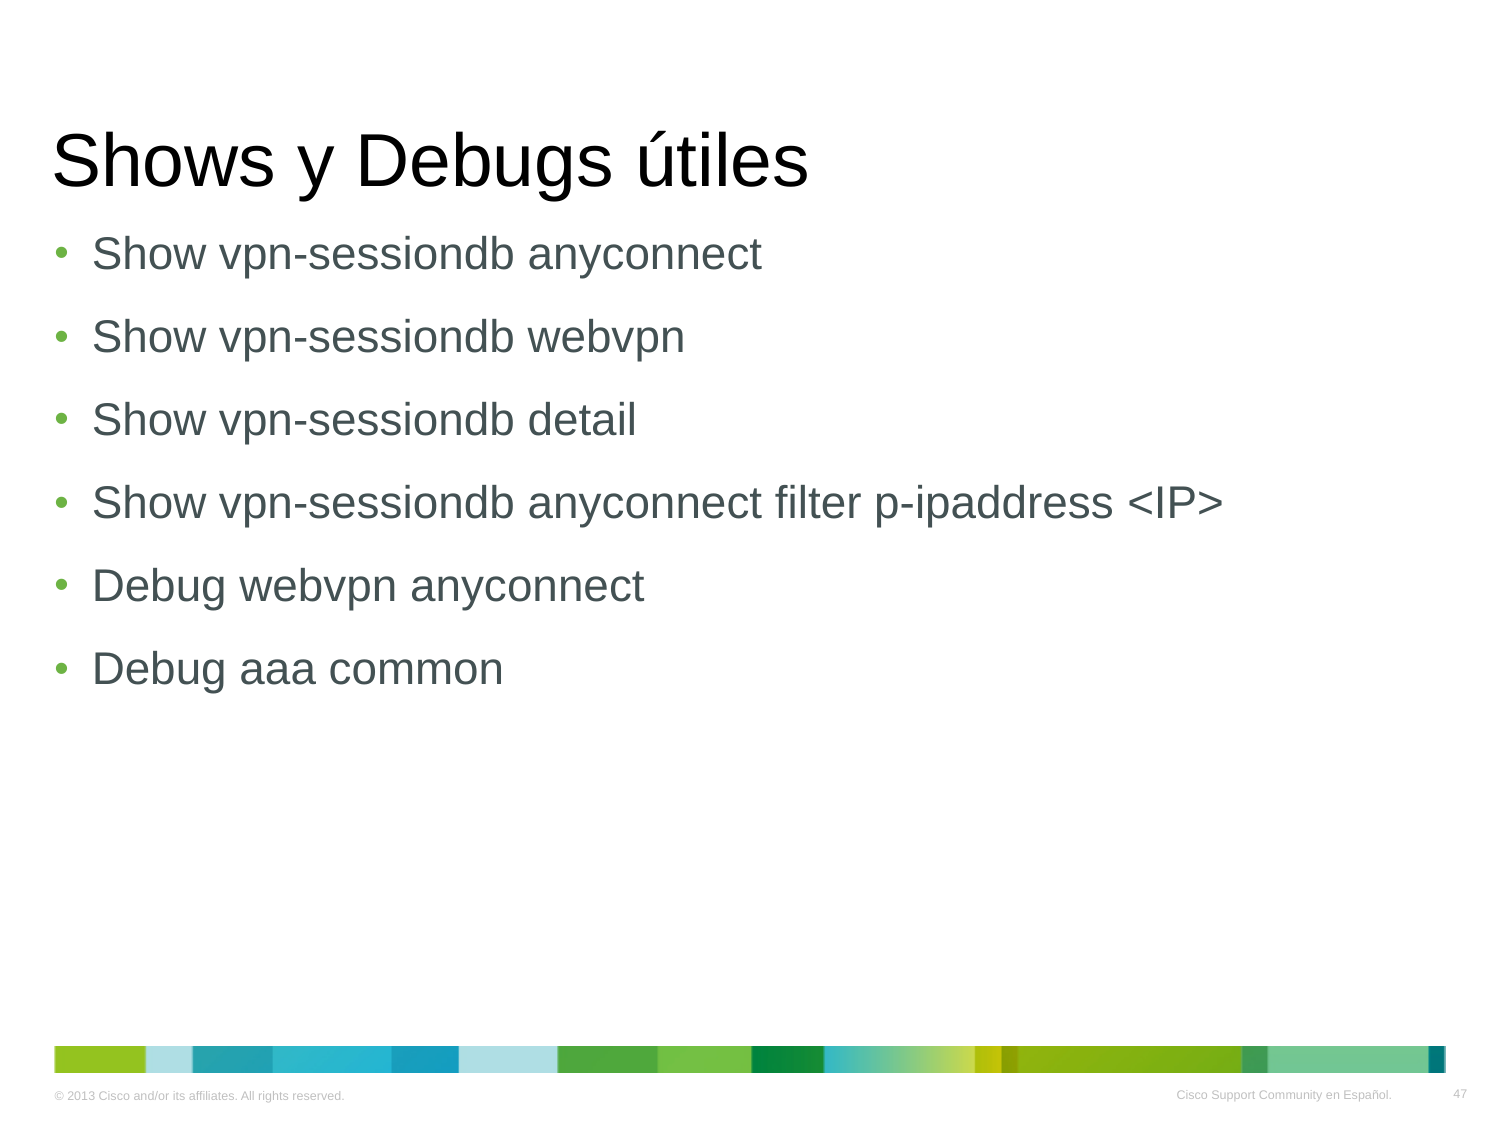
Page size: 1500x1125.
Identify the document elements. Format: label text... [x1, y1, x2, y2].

picture [54, 1046, 1446, 1073]
list Show vpn-sessiondb anyconnect Show vpn-sessiondb webvpn Show vpn-sessiondb detail Show vpn-sessiondb anyconnect filter p-ipaddress <IP> Debug webvpn anyconnect Debug aaa common [39, 220, 1447, 1035]
title Shows y Debugs útiles [37, 70, 1447, 209]
